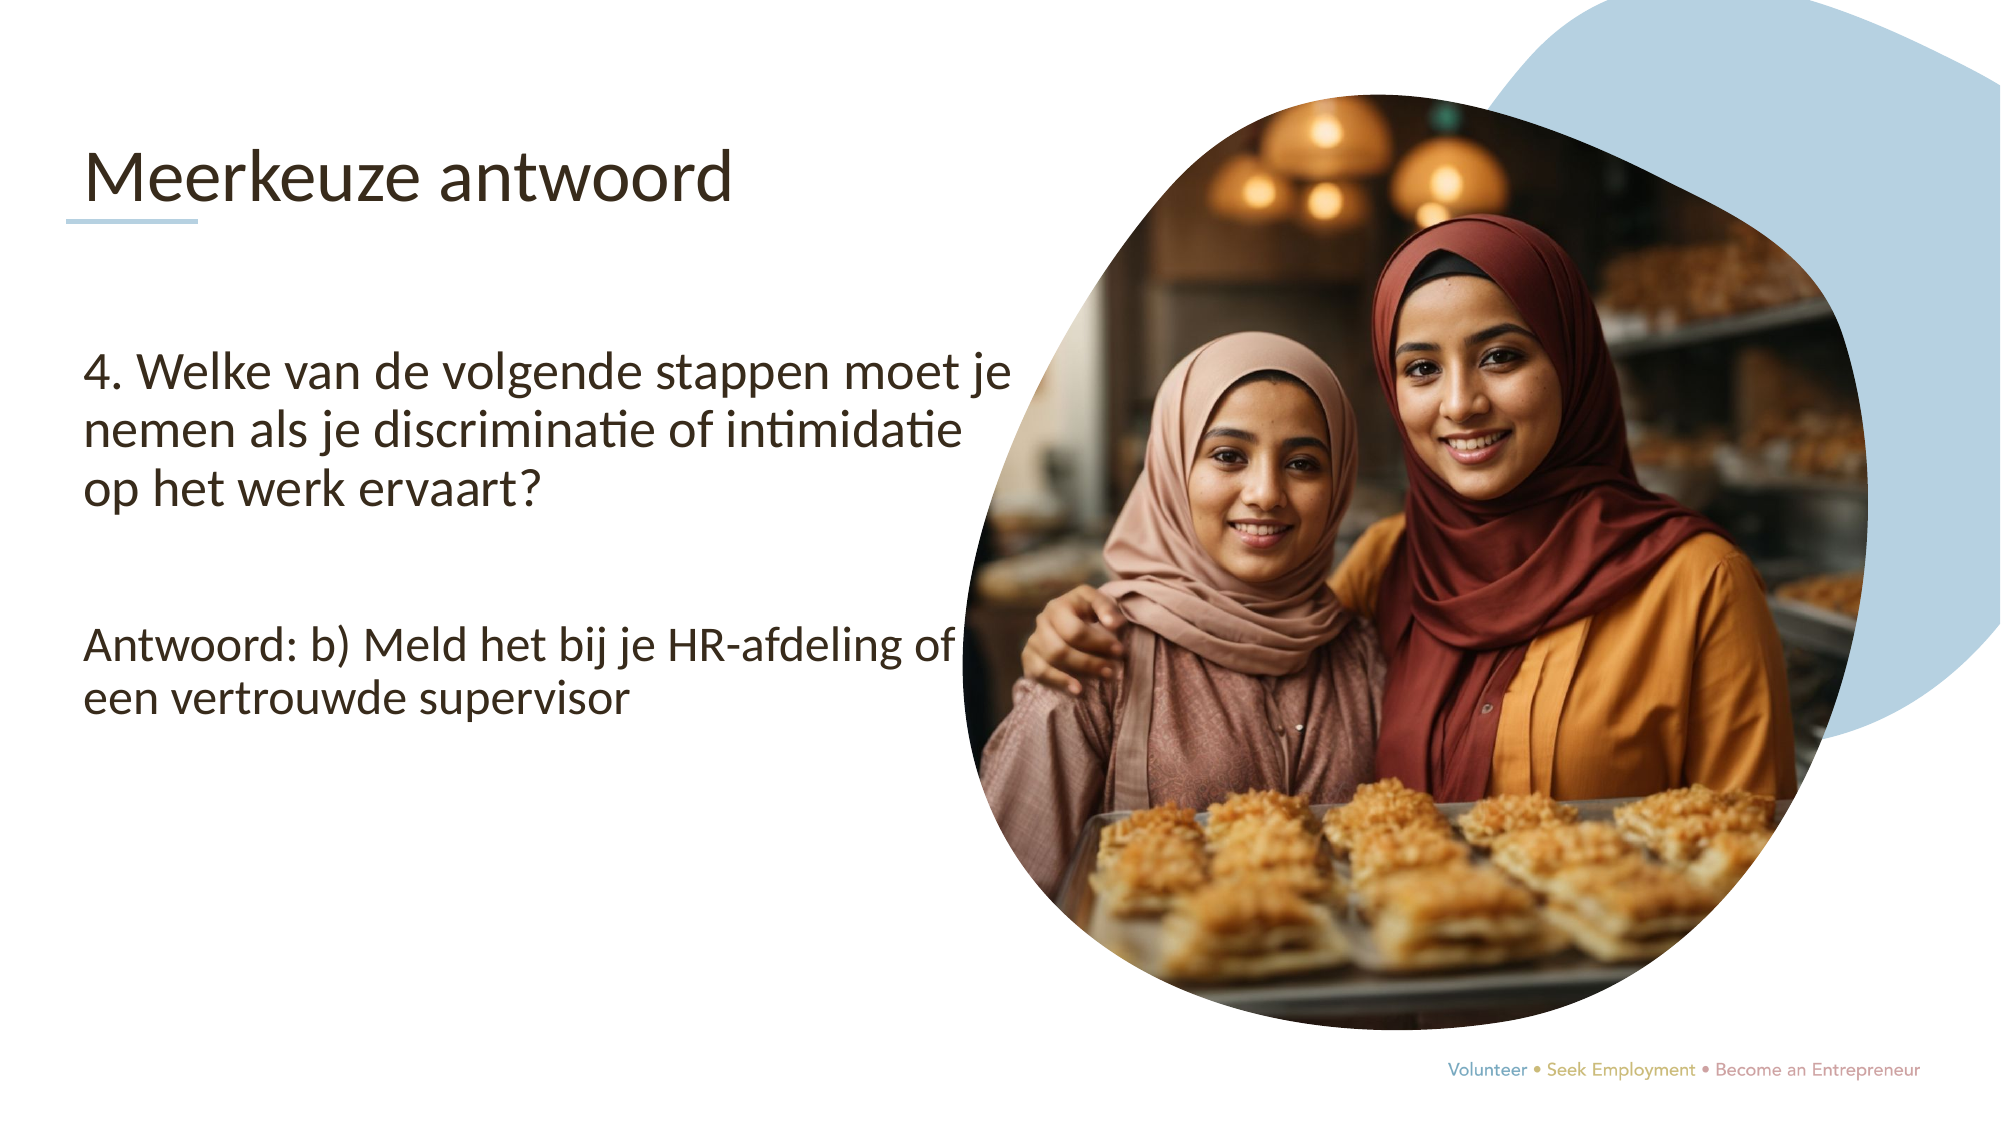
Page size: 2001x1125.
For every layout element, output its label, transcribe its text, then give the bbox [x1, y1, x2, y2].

picture [962, 94, 1869, 1031]
picture [1418, 1046, 1971, 1103]
text_box 4. Welke van de volgende stappen moet je nemen als je discriminatie of intimidatie op het werk ervaart? Antwoord: b) Meld het bij je HR-afdeling of een vertrouwde supervisor [68, 335, 1035, 1125]
text_box Meerkeuze antwoord [68, 129, 903, 356]
